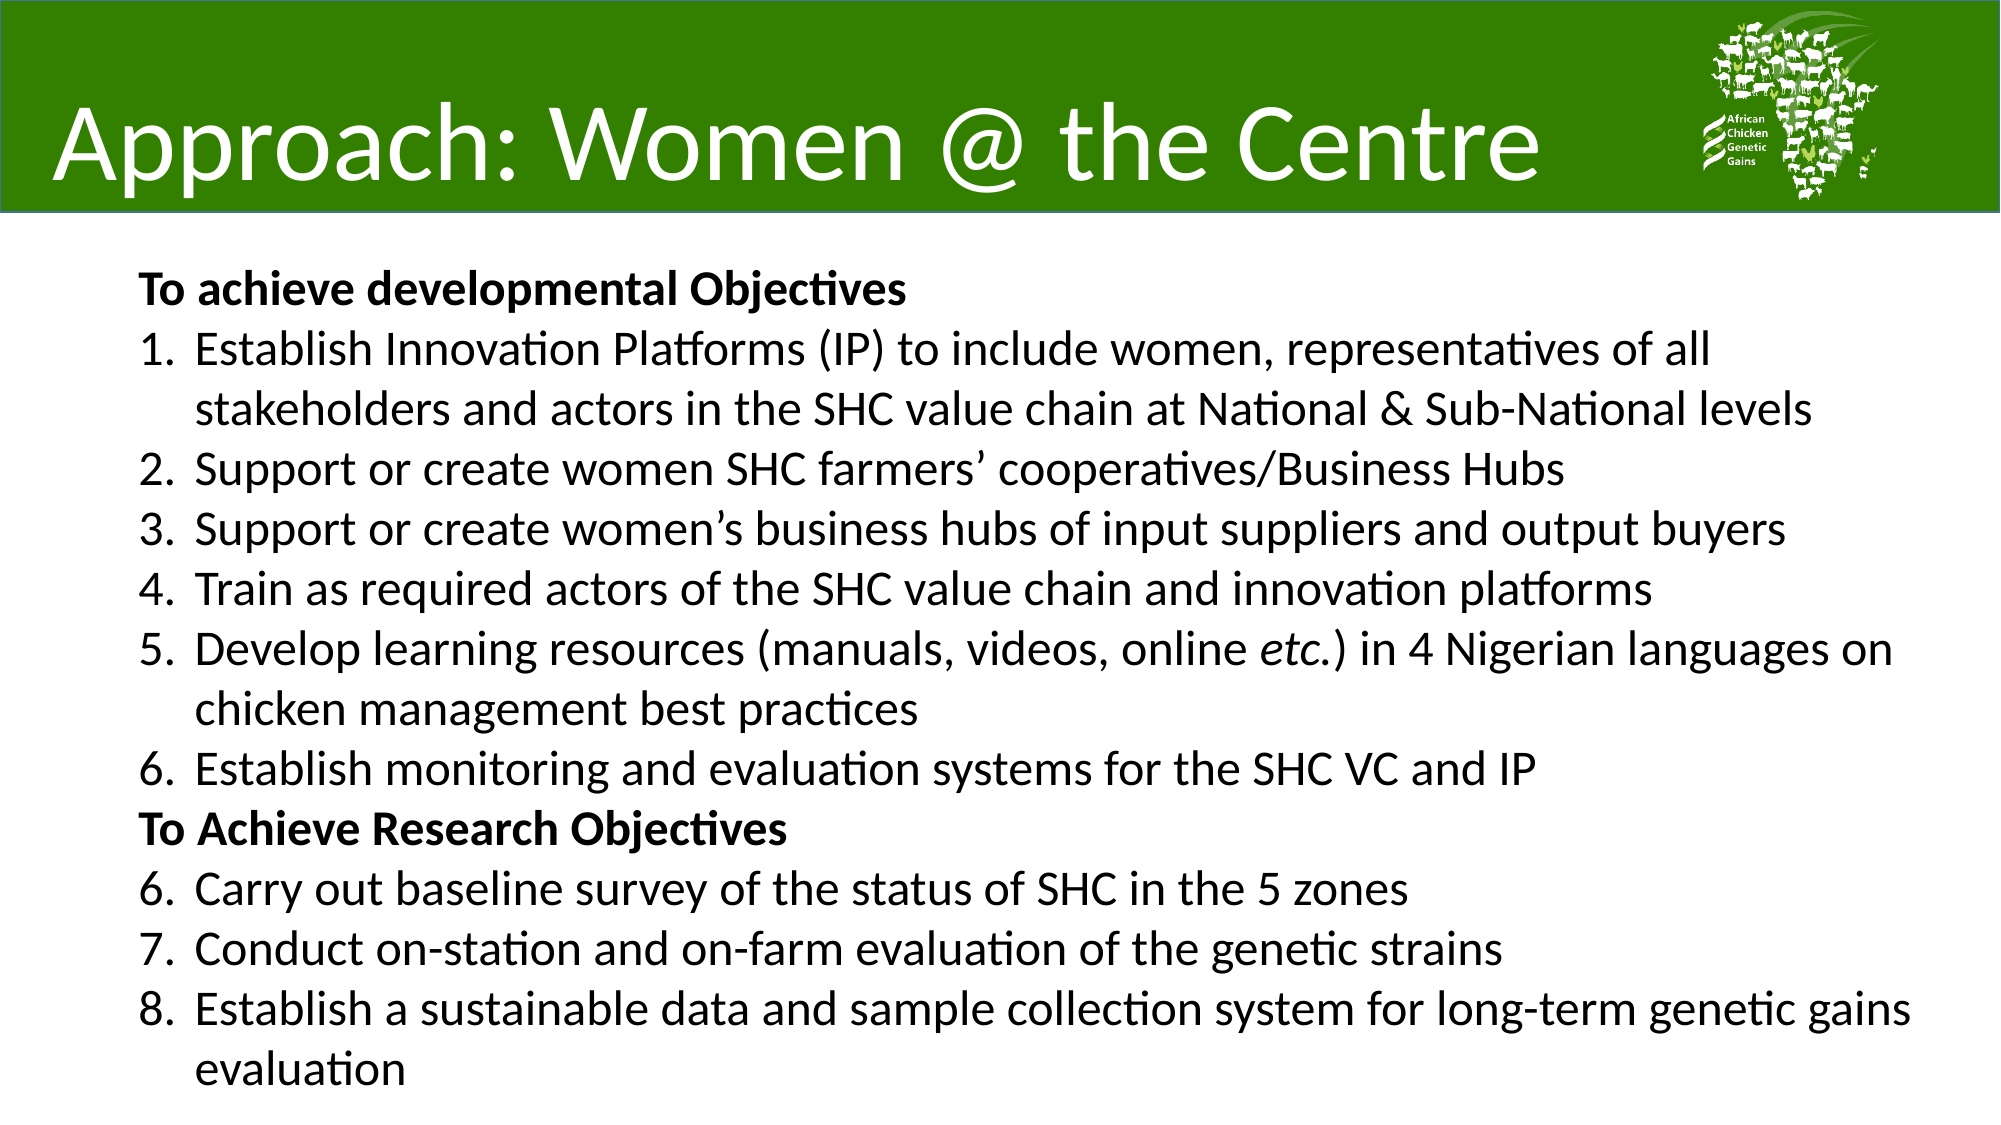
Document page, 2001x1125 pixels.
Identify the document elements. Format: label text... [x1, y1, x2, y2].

picture [1703, 11, 1881, 201]
text_box To achieve developmental Objectives Establish Innovation Platforms (IP) to include women, representatives of all stakeholders and actors in the SHC value chain at National & Sub-National levels Support or create women SHC farmers’ cooperatives/Business Hubs Support or create women’s business hubs of input suppliers and output buyers Train as required actors of the SHC value chain and innovation platforms Develop learning resources (manuals, videos, online etc.) in 4 Nigerian languages on chicken management best practices Establish monitoring and evaluation systems for the SHC VC and IP To Achieve Research Objectives Carry out baseline survey of the status of SHC in the 5 zones Conduct on-station and on-farm evaluation of the genetic strains Establish a sustainable data and sample collection system for long-term genetic gains evaluation [123, 247, 1940, 1103]
text_box Approach: Women @ the Centre [37, 60, 1559, 211]
text_box [0, 0, 2000, 213]
